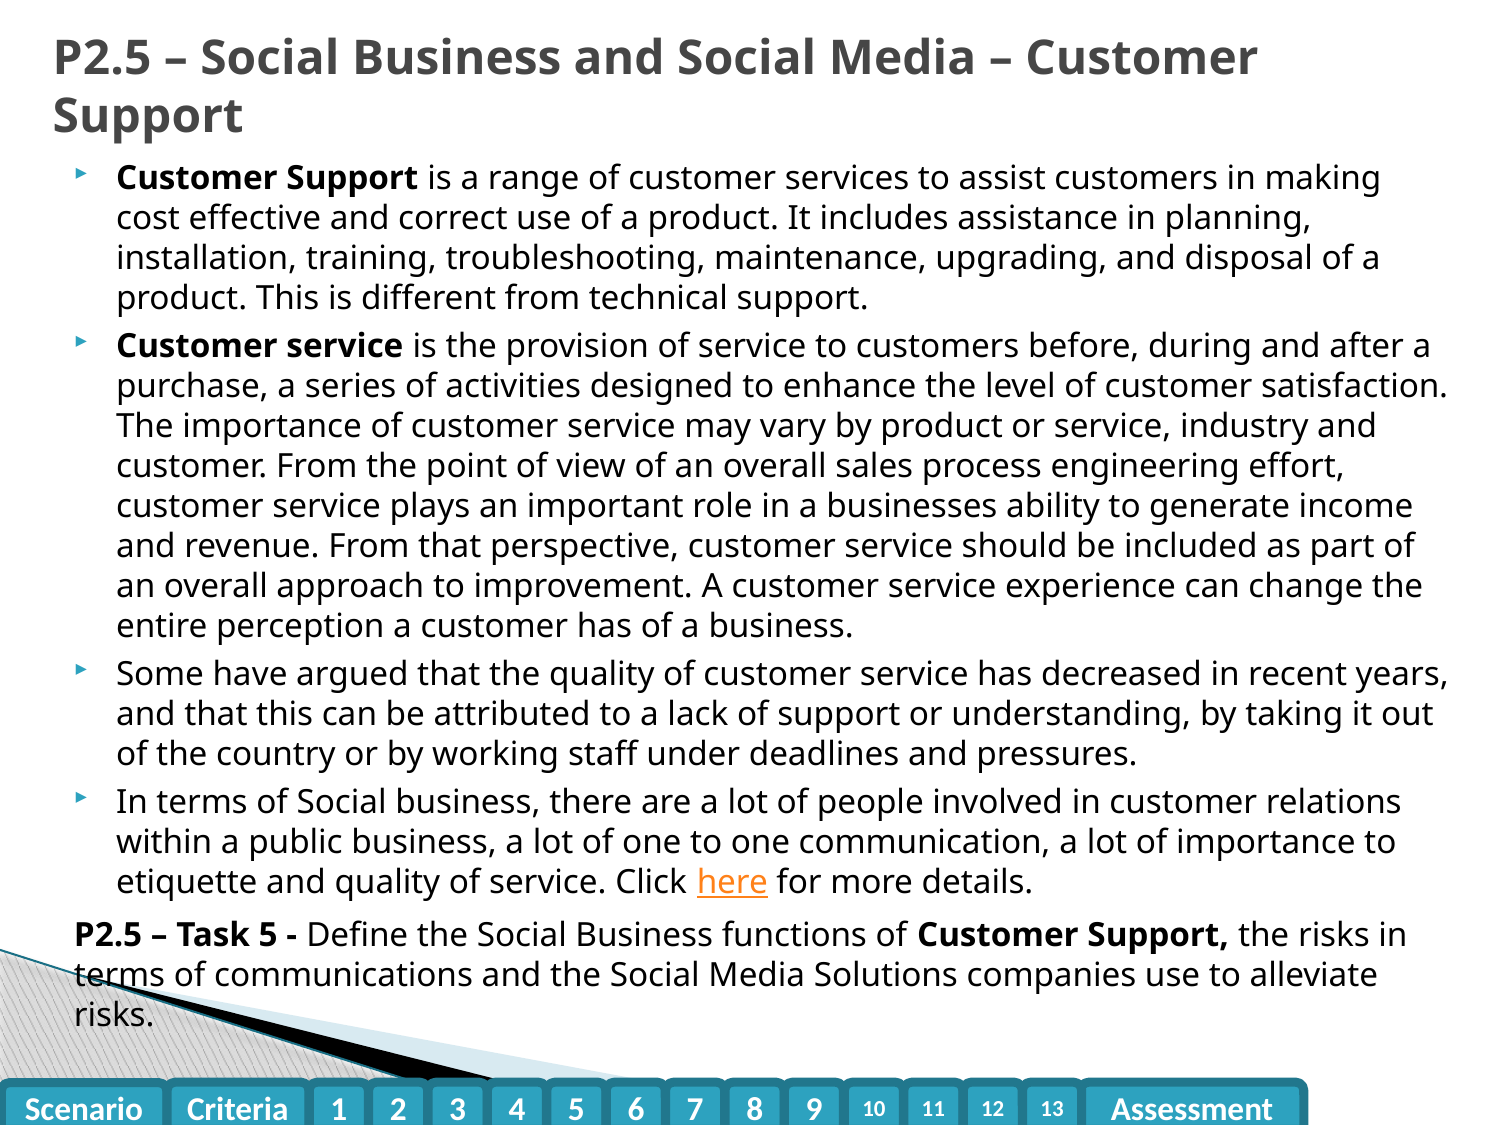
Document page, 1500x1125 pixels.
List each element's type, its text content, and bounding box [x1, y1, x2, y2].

title P2.5 – Social Business and Social Media – Customer Support [37, 19, 1471, 149]
list Customer Support is a range of customer services to assist customers in making cost effective and correct use of a product. It includes assistance in planning, installation, training, troubleshooting, maintenance, upgrading, and disposal of a product. This is different from technical support. Customer service is the provision of service to customers before, during and after a purchase, a series of activities designed to enhance the level of customer satisfaction. The importance of customer service may vary by product or service, industry and customer. From the point of view of an overall sales process engineering effort, customer service plays an important role in a businesses ability to generate income and revenue. From that perspective, customer service should be included as part of an overall approach to improvement. A customer service experience can change the entire perception a customer has of a business. Some have argued that the quality of customer service has decreased in recent years, and that this can be attributed to a lack of support or understanding, by taking it out of the country or by working staff under deadlines and pressures. In terms of Social business, there are a lot of people involved in customer relations within a public business, a lot of one to one communication, a lot of importance to etiquette and quality of service. Click here for more details. P2.5 – Task 5 - Define the Social Business functions of Customer Support, the risks in terms of communications and the Social Media Solutions companies use to alleviate risks. [41, 149, 1471, 1000]
